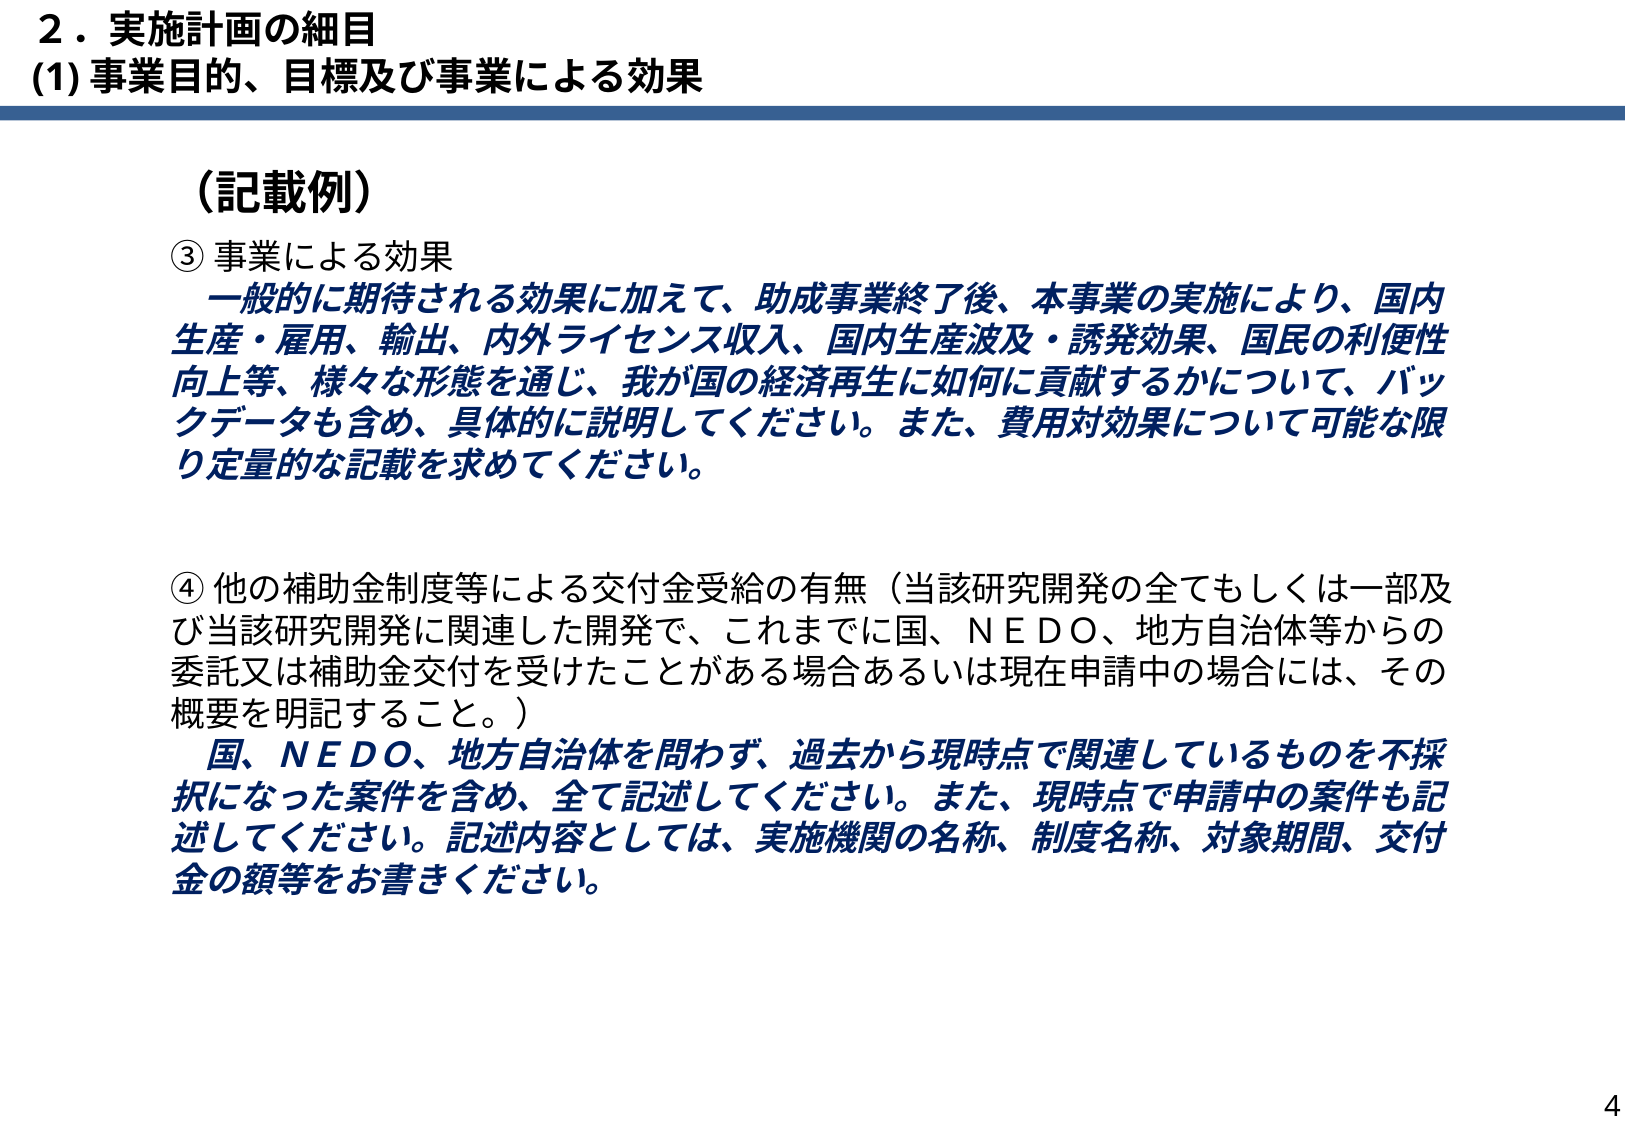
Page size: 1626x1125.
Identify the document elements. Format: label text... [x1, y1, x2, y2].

text_box （記載例） [169, 163, 1364, 220]
text_box 3 [1533, 1087, 1621, 1125]
title ２．実施計画の細目 (1)事業目的、目標及び事業による効果 [31, 12, 1578, 92]
text_box ③事業による効果 一般的に期待される効果に加えて、助成事業終了後、本事業の実施により、国内生産・雇用、輸出、内外ライセンス収入、国内生産波及・誘発効果、国民の利便性向上等、様々な形態を通じ、我が国の経済再生に如何に貢献するかについて、バックデータも含め、具体的に説明してください。また、費用対効果について可能な限り定量的な記載を求めてください。 ④他の補助金制度等による交付金受給の有無（当該研究開発の全てもしくは一部及び当該研究開発に関連した開発で、これまでに国、ＮＥＤＯ、地方自治体等からの委託又は補助金交付を受けたことがある場合あるいは現在申請中の場合には、その概要を明記すること。） 国、ＮＥＤＯ、地方自治体を問わず、過去から現時点で関連しているものを不採択になった案件を含め、全て記述してください。また、現時点で申請中の案件も記述してください。記述内容としては、実施機関の名称、制度名称、対象期間、交付金の額等をお書きください。 [170, 235, 1475, 900]
